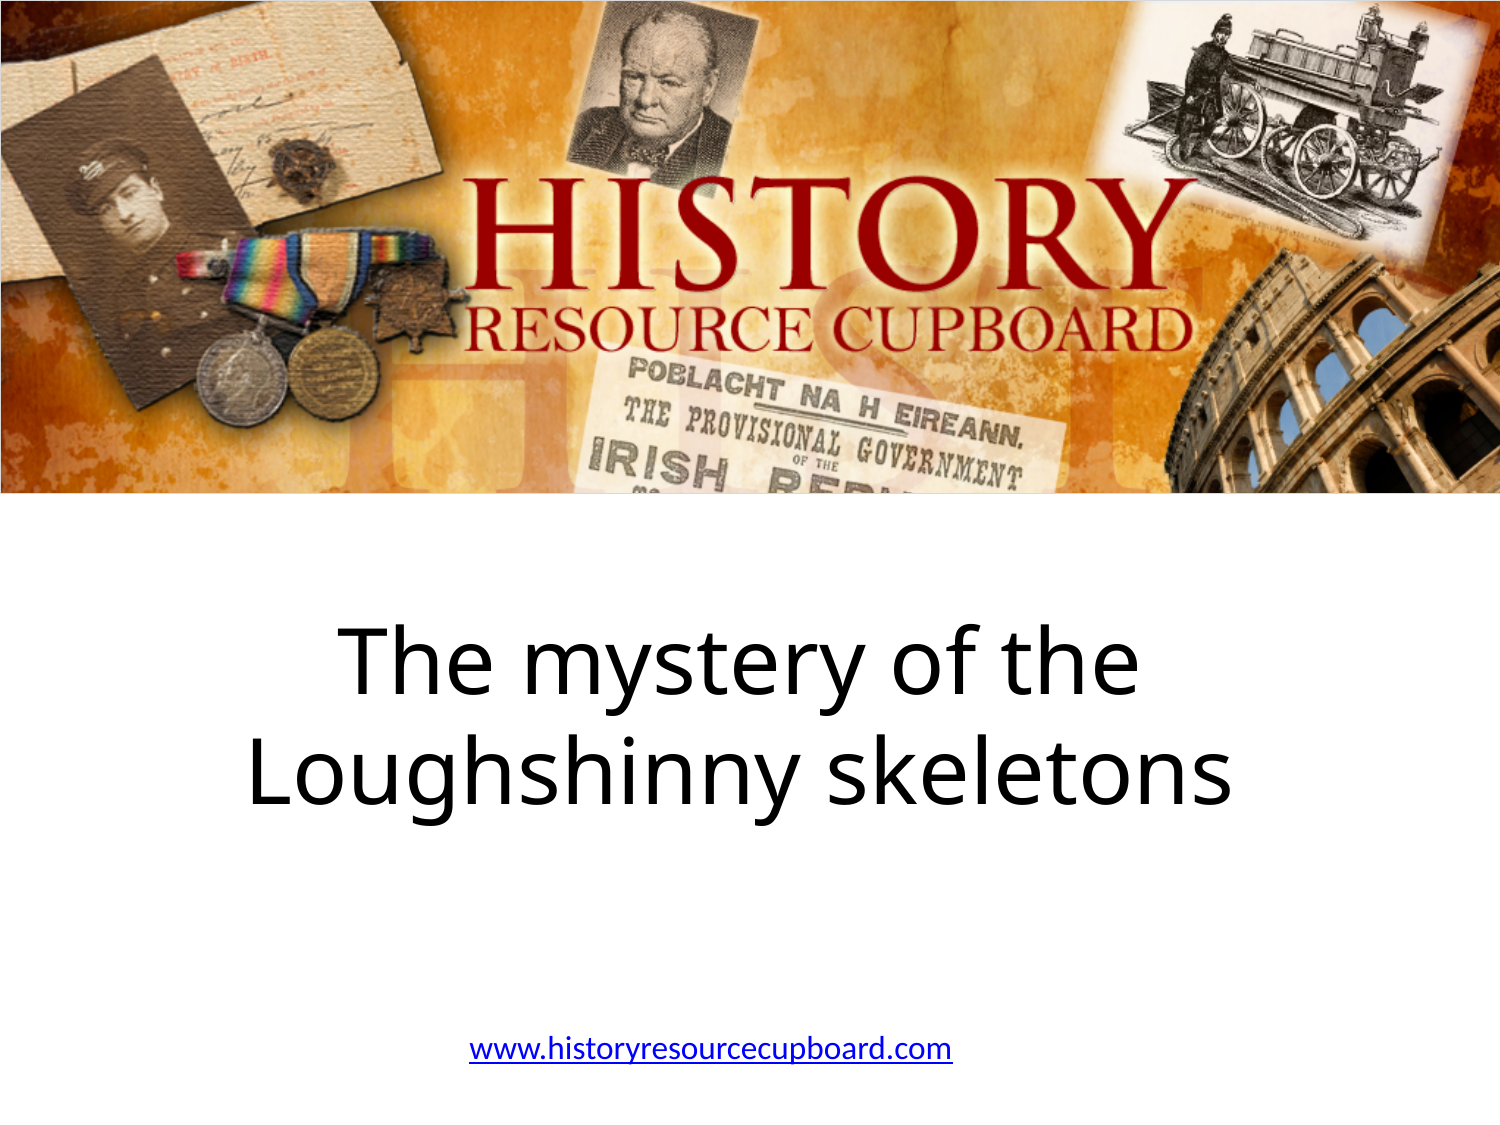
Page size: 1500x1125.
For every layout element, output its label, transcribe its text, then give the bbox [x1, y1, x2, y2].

text_box www.historyresourcecupboard.com [454, 1019, 1105, 1114]
title The mystery of the Loughshinny skeletons [74, 574, 1430, 961]
picture [0, 0, 1500, 494]
